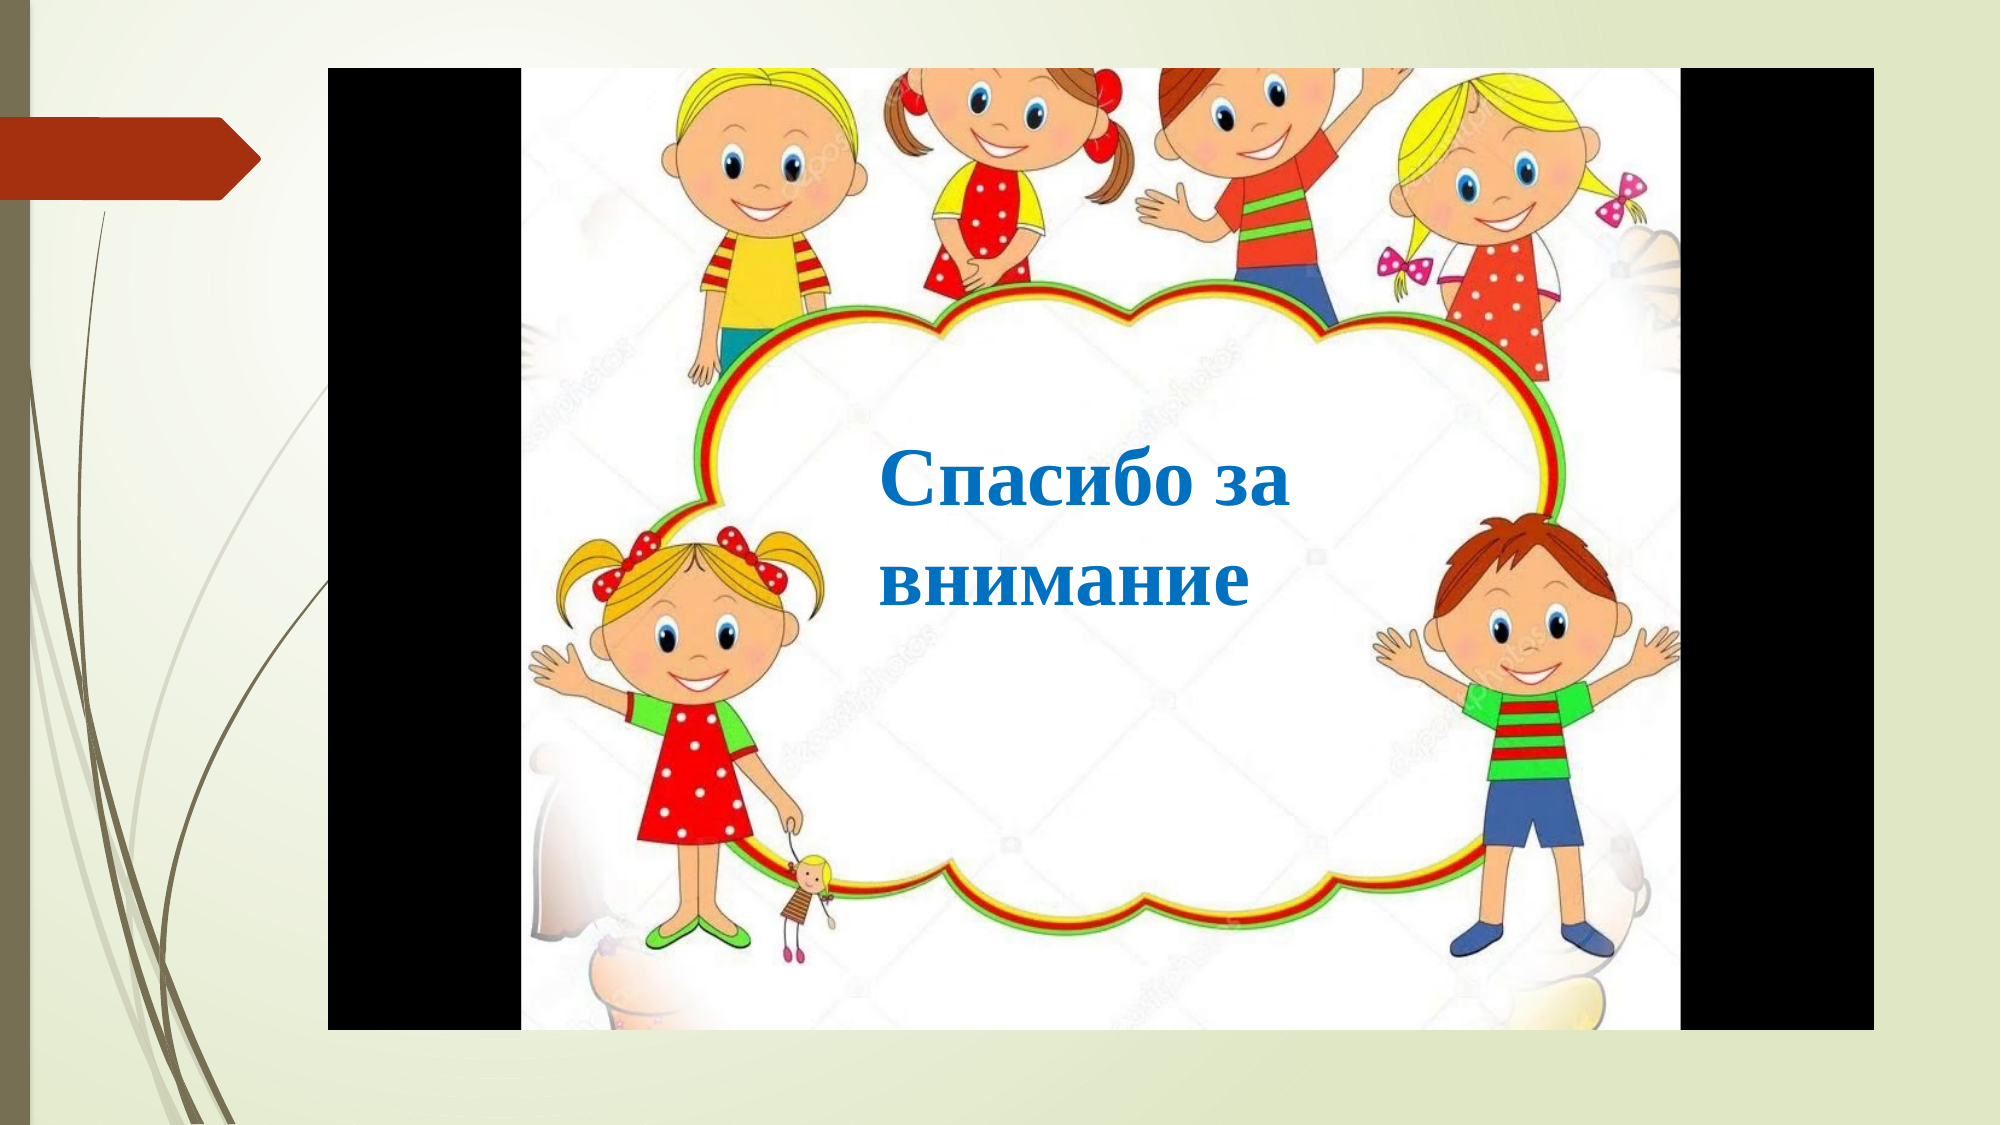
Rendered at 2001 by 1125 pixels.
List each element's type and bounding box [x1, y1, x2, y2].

list [328, 68, 1874, 1030]
